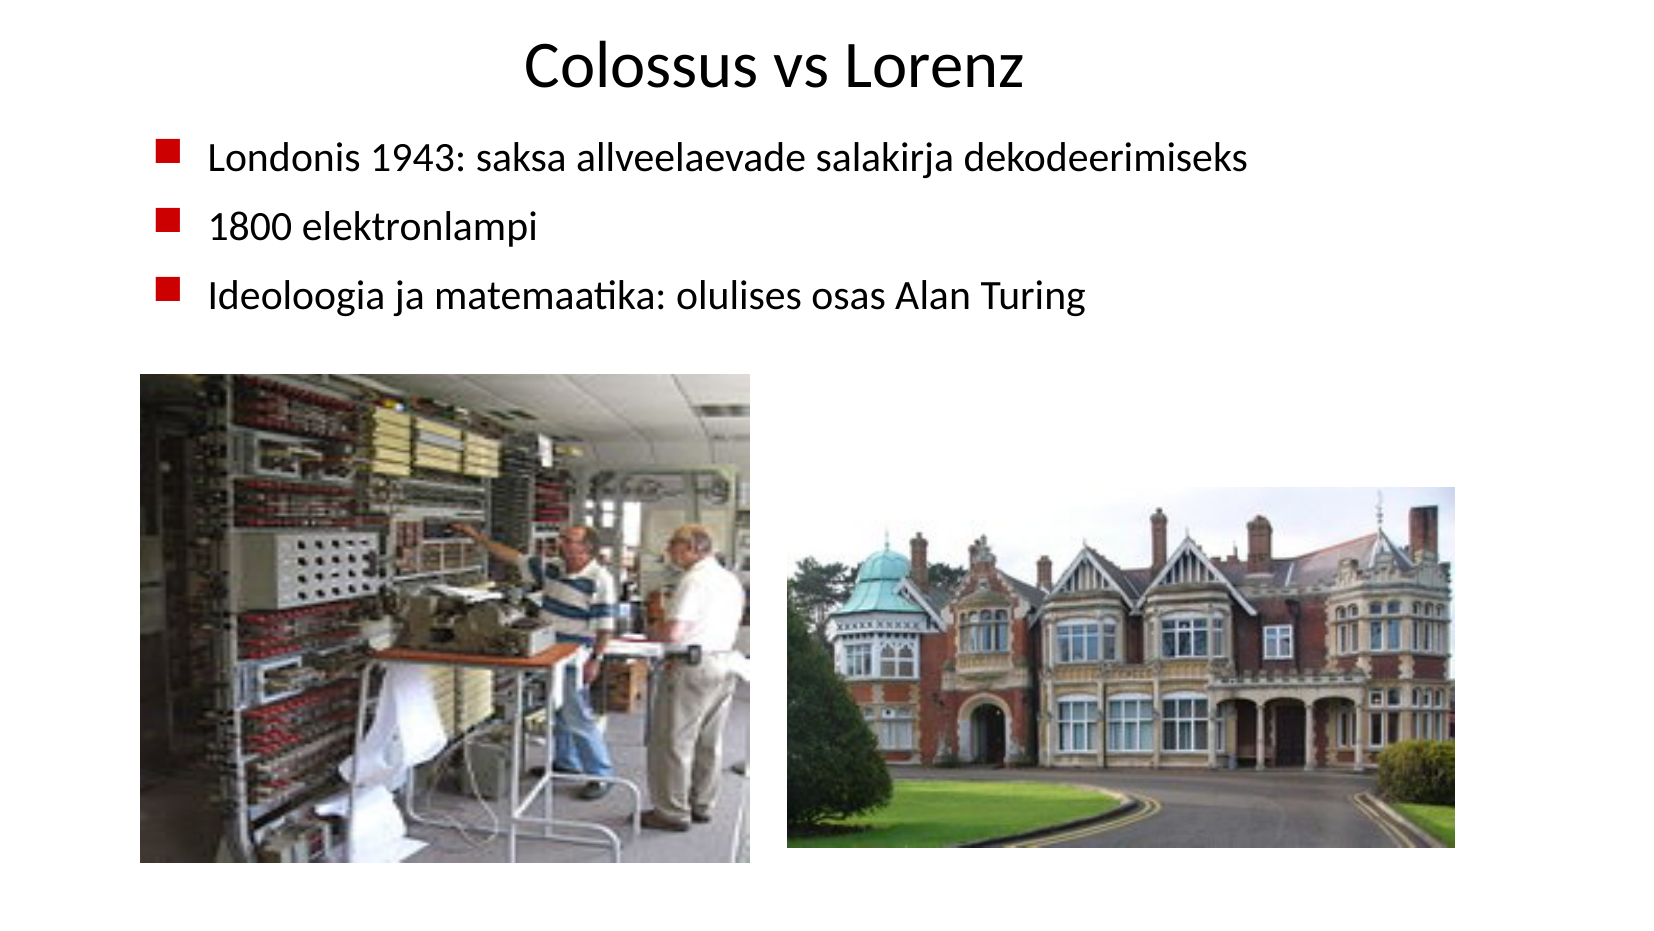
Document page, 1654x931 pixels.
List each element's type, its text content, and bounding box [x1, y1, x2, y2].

list Londonis 1943: saksa allveelaevade salakirja dekodeerimiseks 1800 elektronlampi Ideoloogia ja matemaatika: olulises osas Alan Turing [137, 125, 1425, 931]
title Colossus vs Lorenz [137, 0, 1413, 100]
picture [787, 487, 1455, 848]
picture [139, 374, 750, 863]
